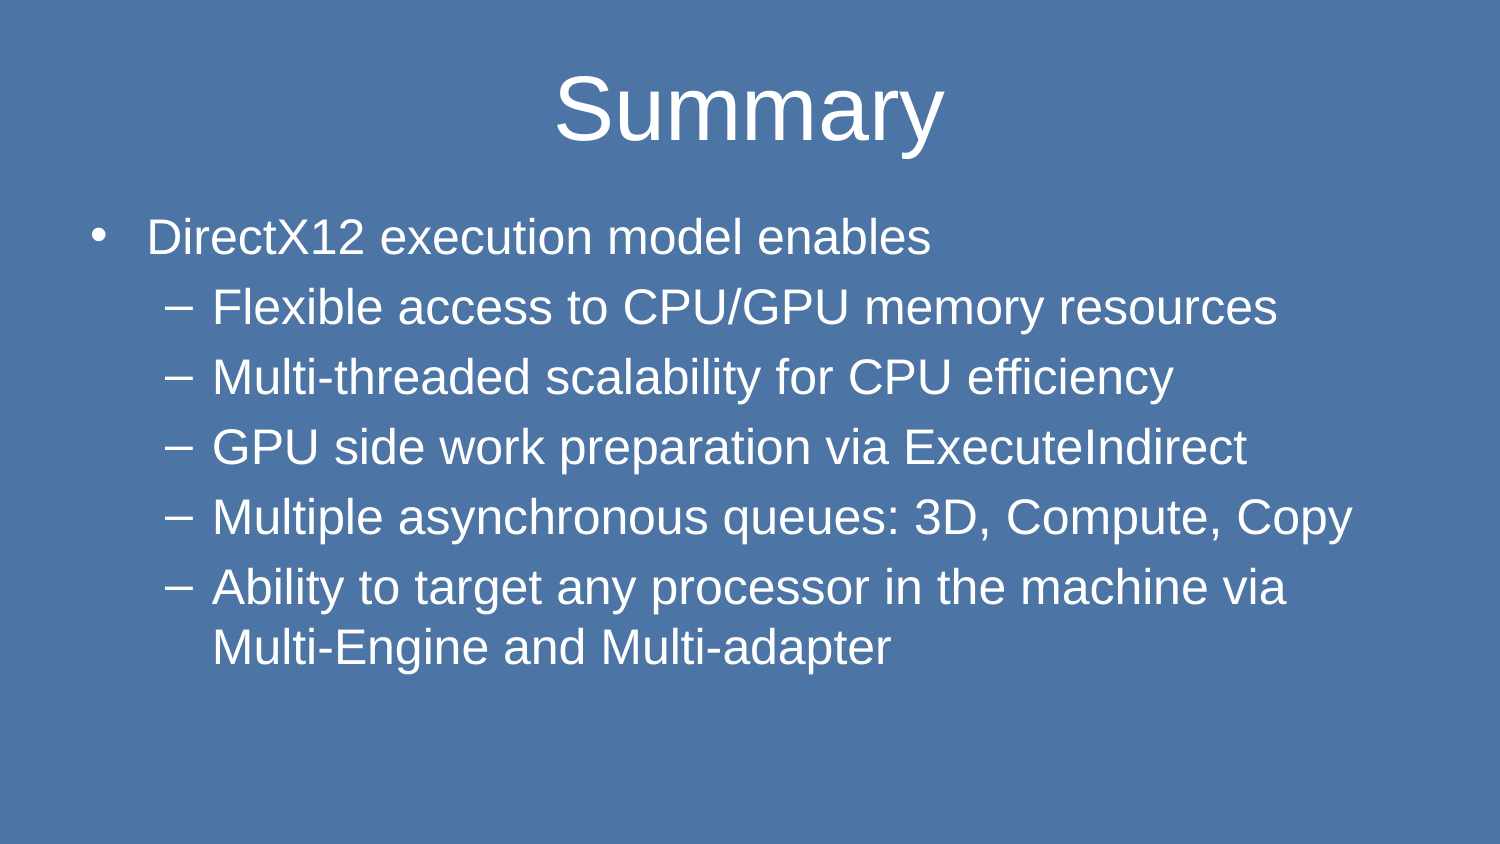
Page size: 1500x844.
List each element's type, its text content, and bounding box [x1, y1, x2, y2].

title Summary [75, 33, 1425, 175]
list DirectX12 execution model enables Flexible access to CPU/GPU memory resources Multi-threaded scalability for CPU efficiency GPU side work preparation via ExecuteIndirect Multiple asynchronous queues: 3D, Compute, Copy Ability to target any processor in the machine via Multi-Engine and Multi-adapter [75, 196, 1425, 754]
